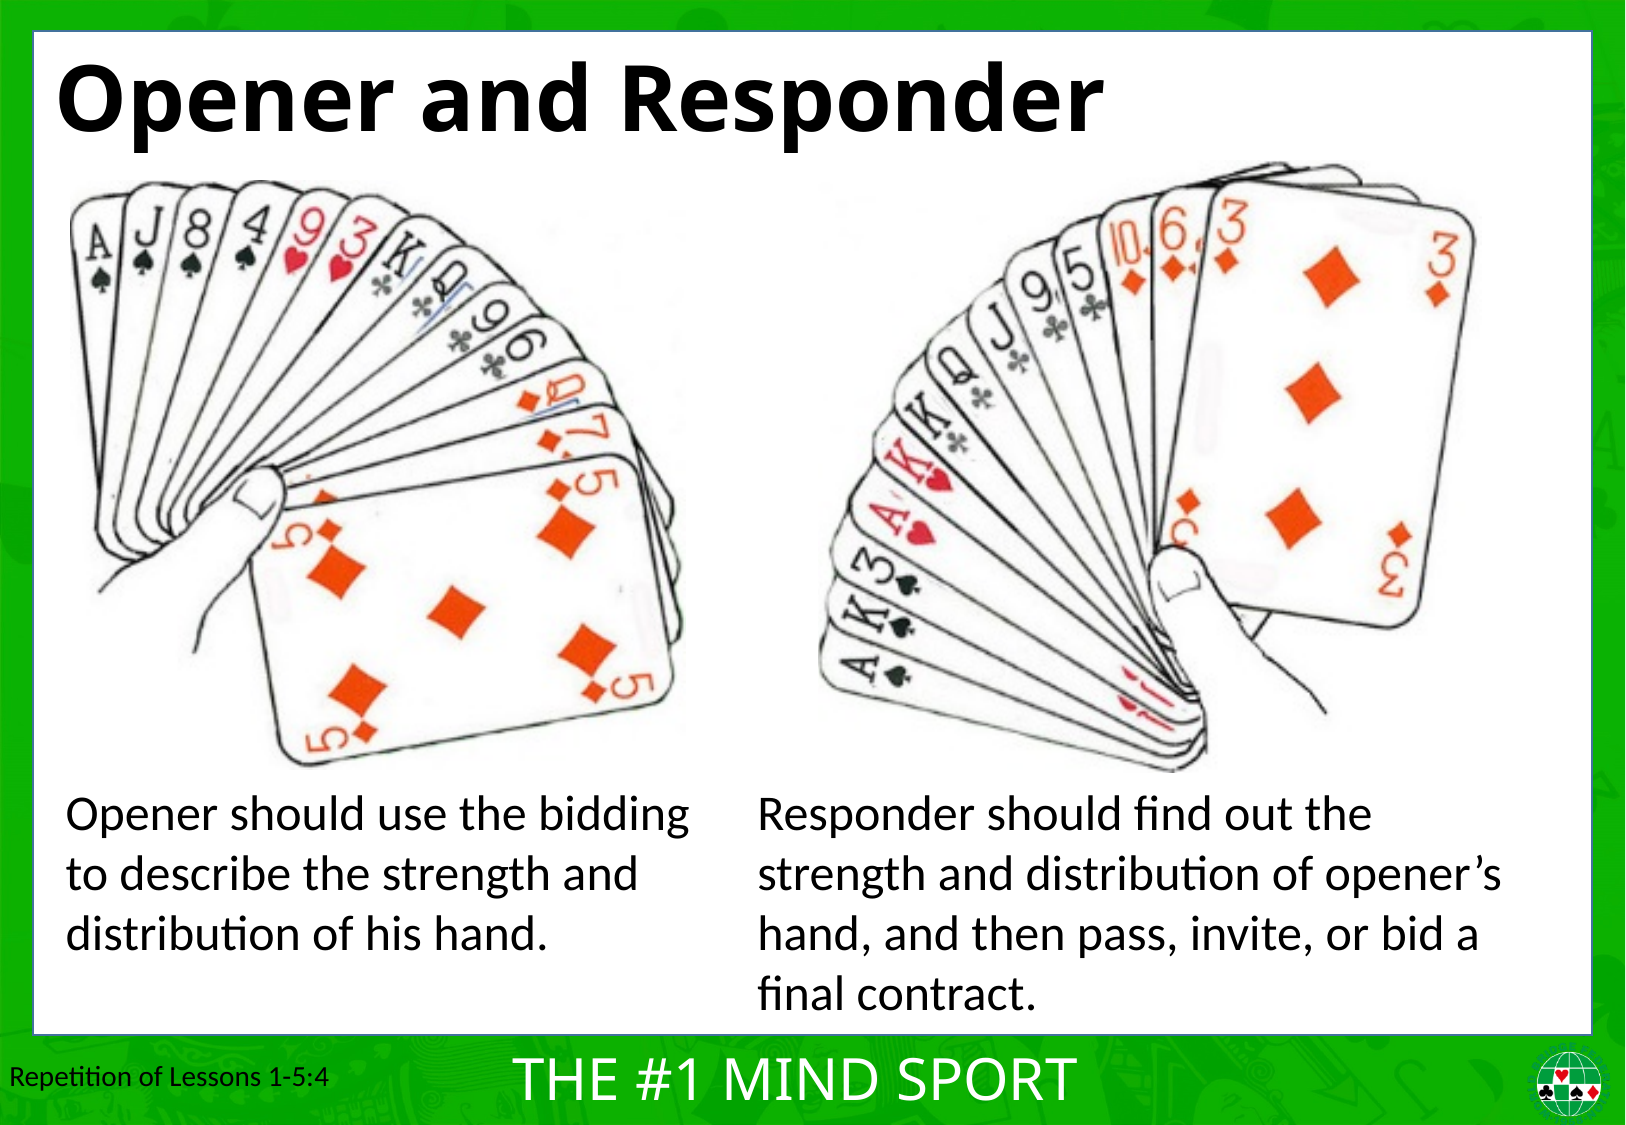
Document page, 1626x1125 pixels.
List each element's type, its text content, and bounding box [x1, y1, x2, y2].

picture [0, 0, 1626, 1125]
title Opener and Responder [39, 37, 1594, 167]
text_box Responder should find out the strength and distribution of opener’s hand, and then pass, invite, or bid a final contract. [742, 773, 1559, 1028]
text_box Opener should use the bidding to describe the strength and distribution of his hand. [50, 773, 706, 968]
